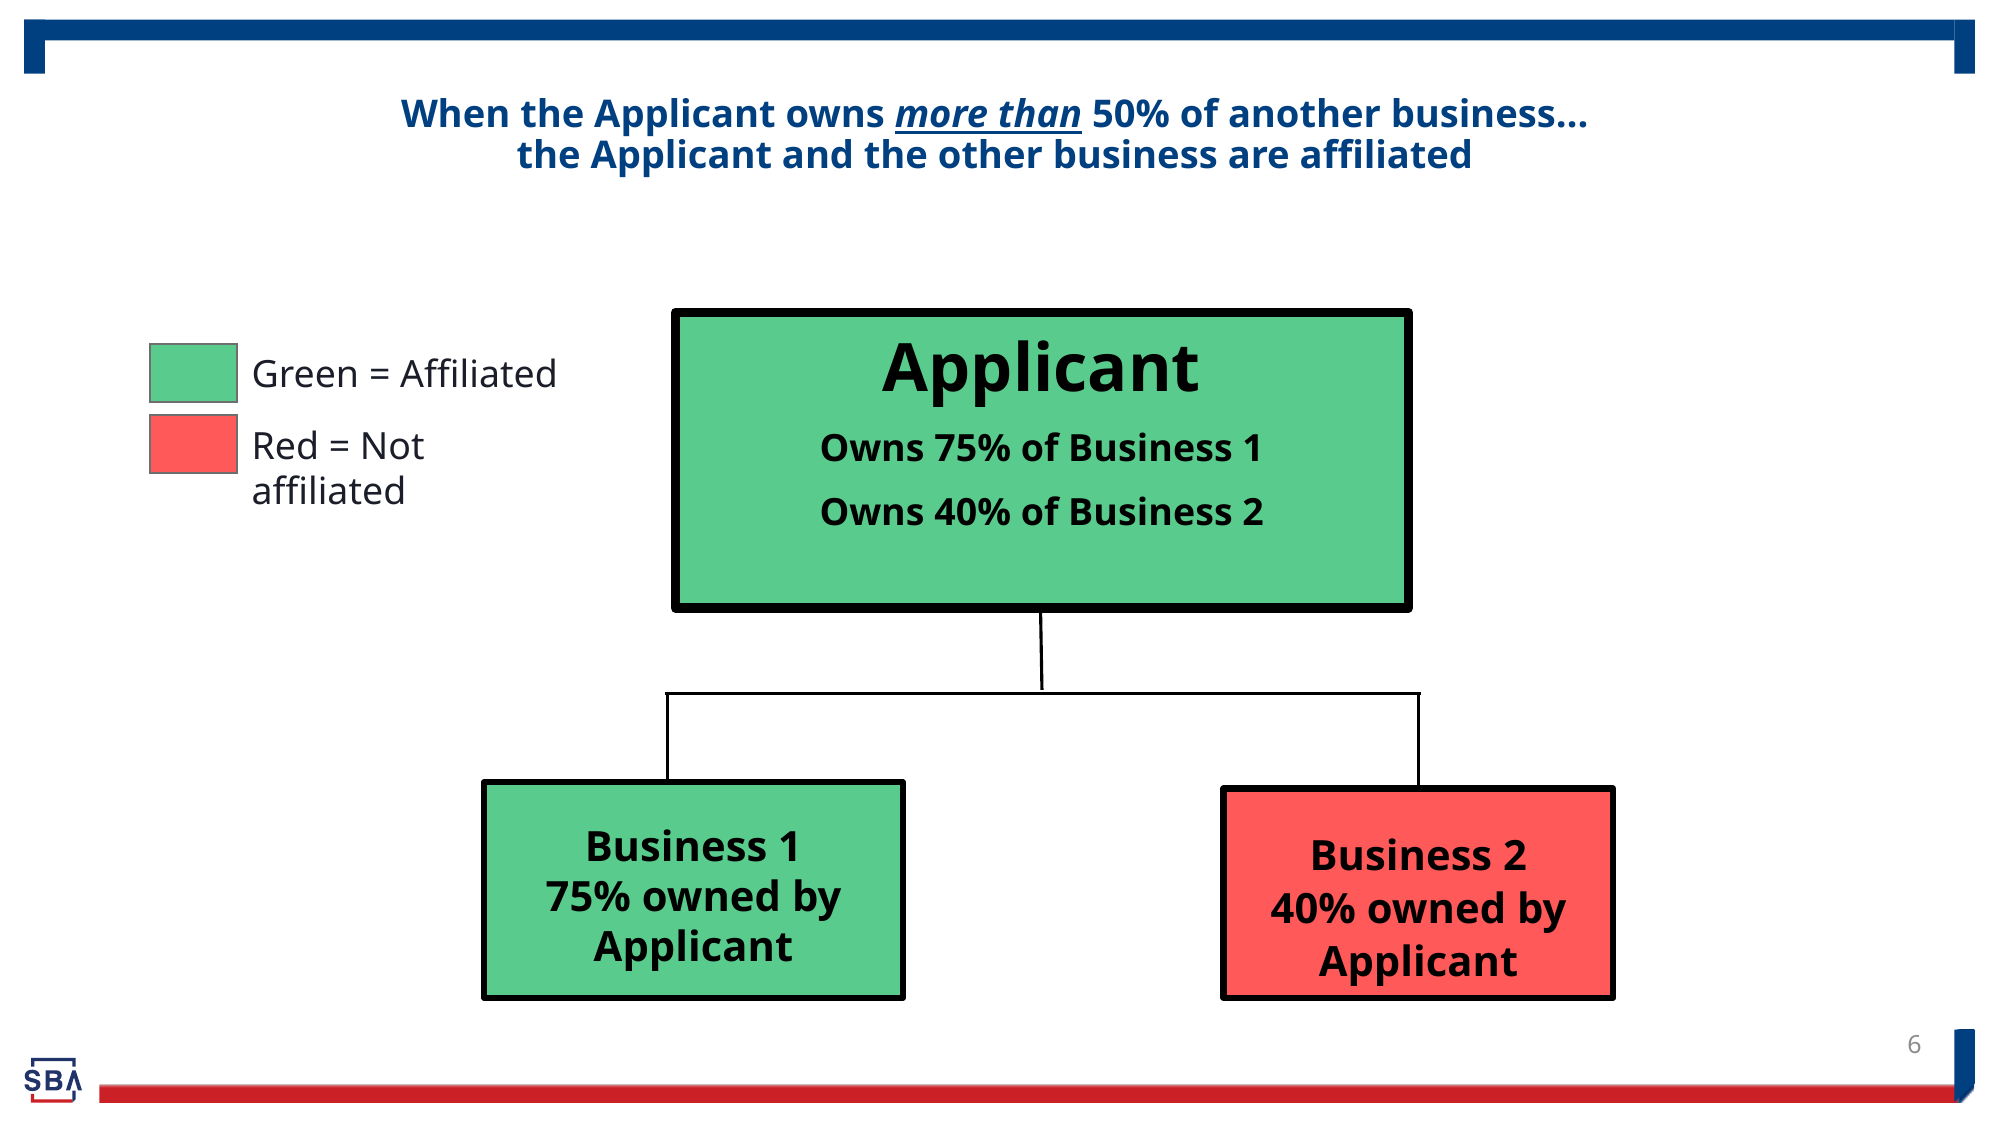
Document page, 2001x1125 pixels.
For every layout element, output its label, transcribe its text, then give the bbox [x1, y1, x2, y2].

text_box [150, 312, 1614, 998]
title When the Applicant owns more than 50% of another business… the Applicant and the other business are affiliated [55, 87, 1934, 232]
slide_number 6 [1486, 1016, 1937, 1076]
